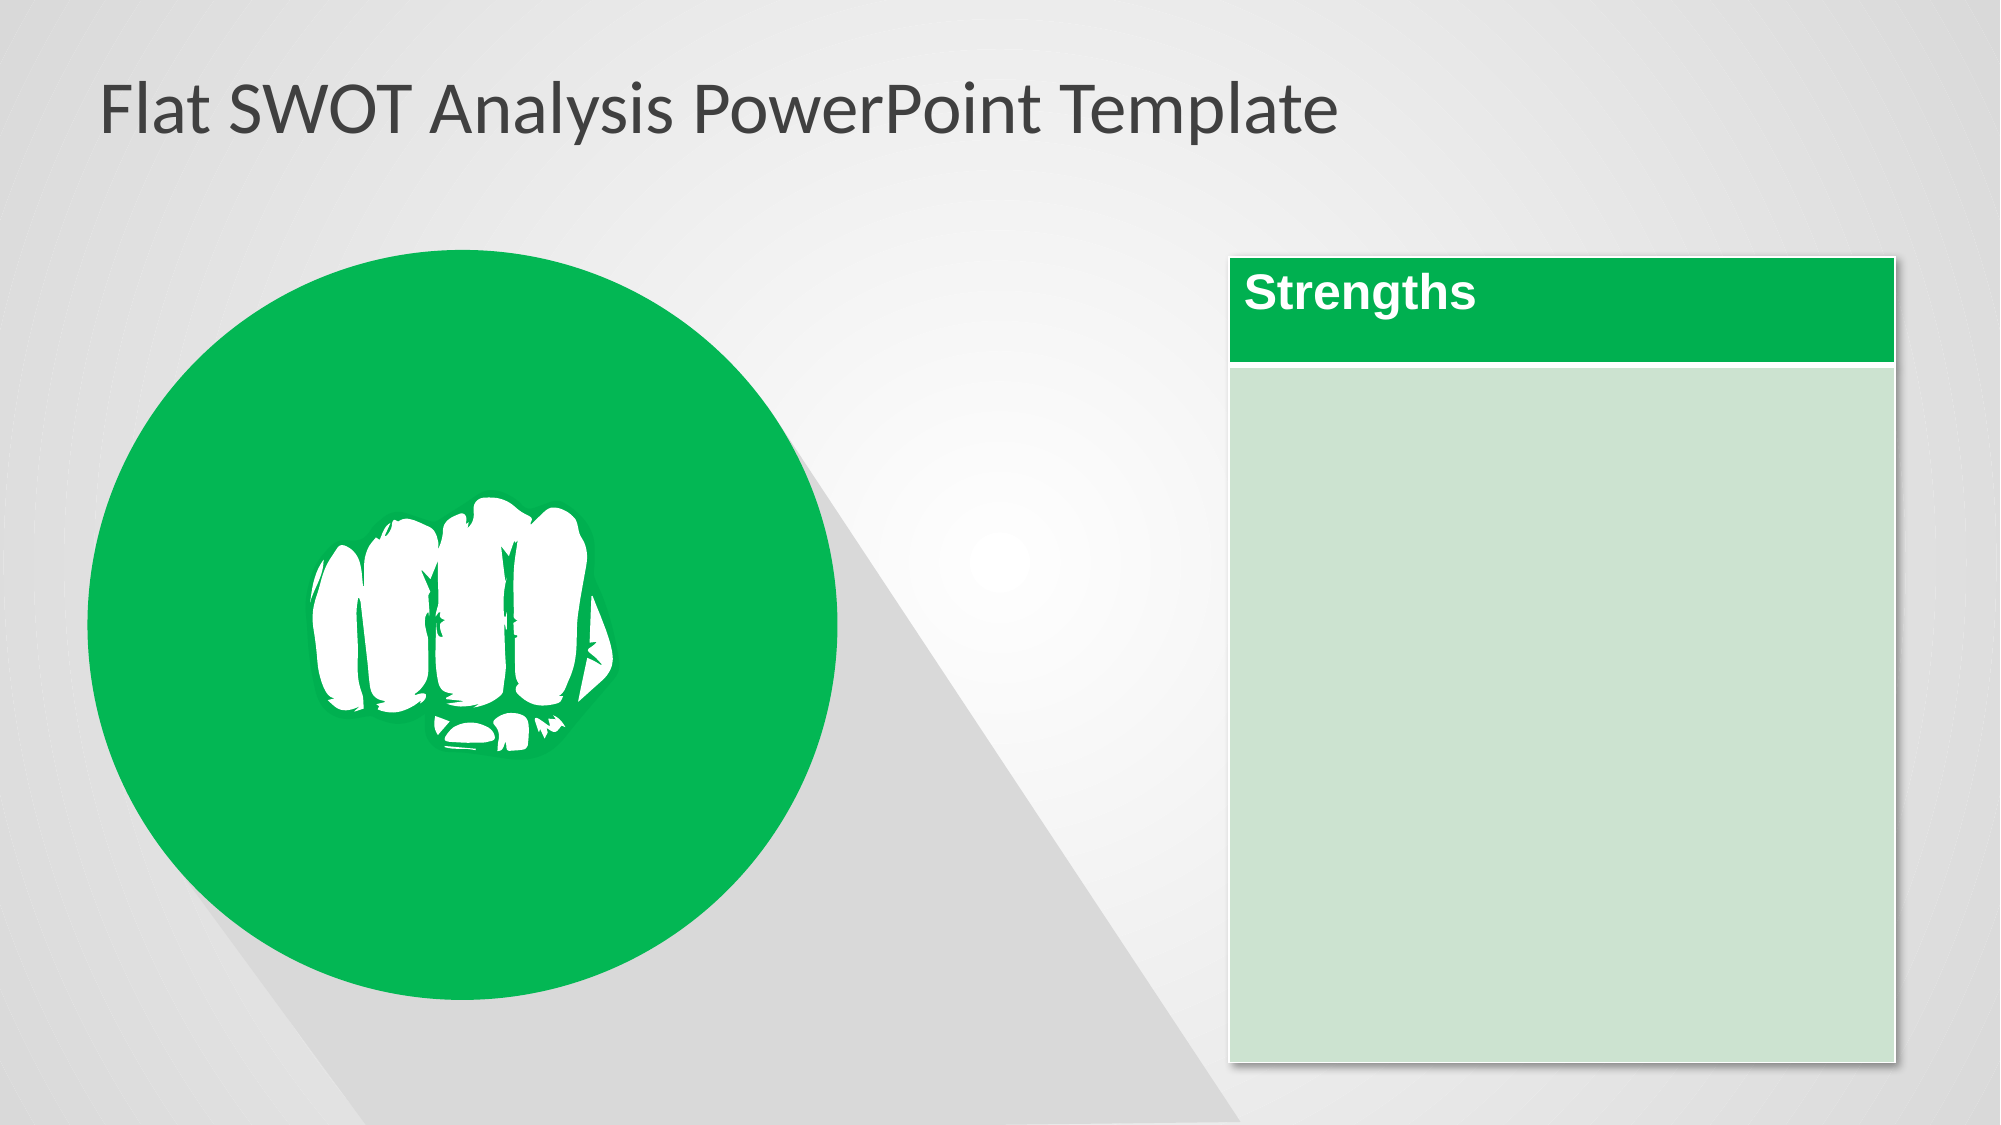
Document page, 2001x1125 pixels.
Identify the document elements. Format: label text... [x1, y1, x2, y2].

text_box [85, 247, 840, 1003]
text_box [182, 433, 1243, 1125]
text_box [305, 489, 620, 760]
table_header Strengths [1230, 258, 1894, 362]
table_cell [1230, 368, 1894, 1062]
title Flat SWOT Analysis PowerPoint Template [99, 45, 1900, 162]
